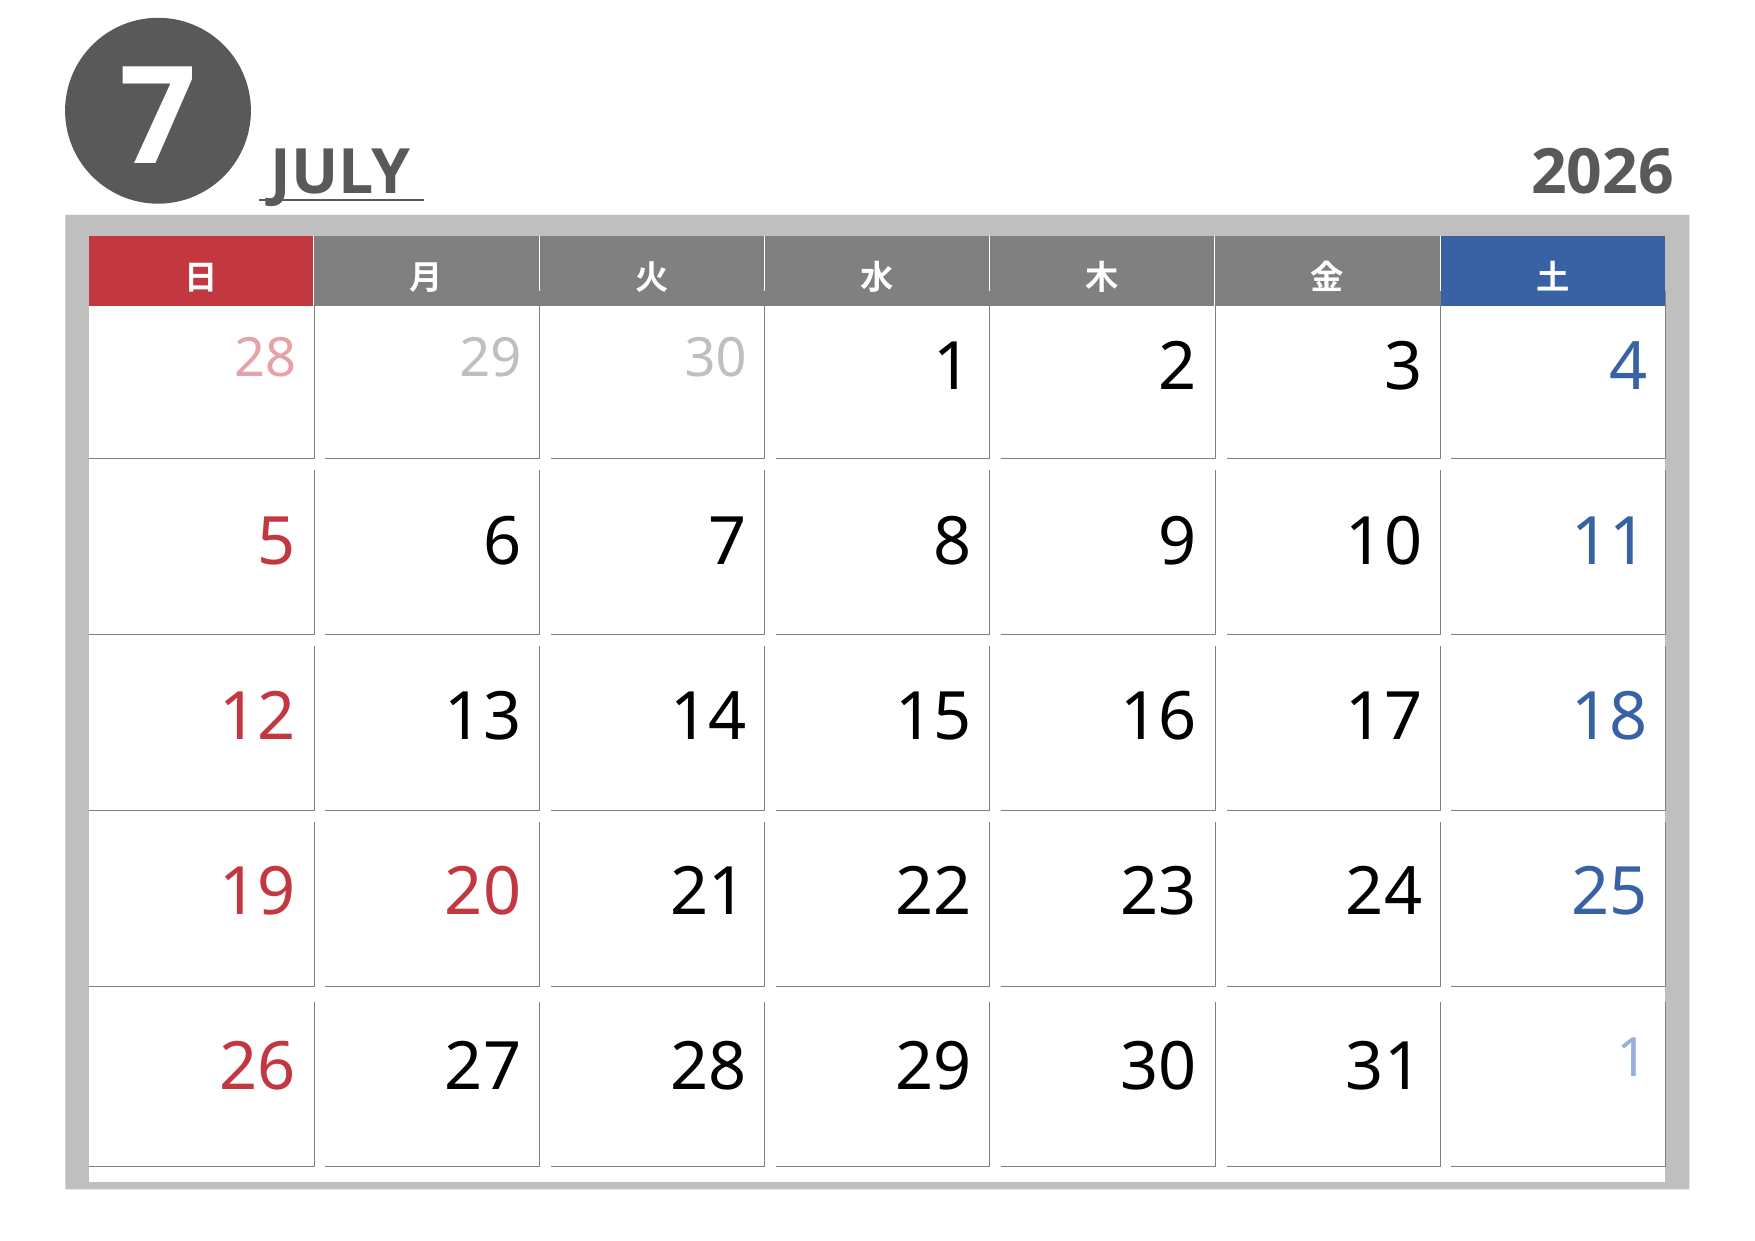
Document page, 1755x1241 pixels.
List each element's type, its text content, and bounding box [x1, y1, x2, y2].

table_header 木 [990, 236, 1214, 286]
table_header 金 [1215, 236, 1440, 286]
table_header 日 [89, 236, 313, 288]
table_header 水 [765, 236, 989, 286]
text_box JULY [255, 124, 559, 215]
table_header 月 [314, 236, 539, 286]
text_box 7 [104, 21, 212, 199]
table_header 土 [1441, 236, 1665, 288]
text_box [64, 213, 1691, 1191]
table_header 火 [540, 236, 764, 286]
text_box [88, 290, 1666, 1167]
